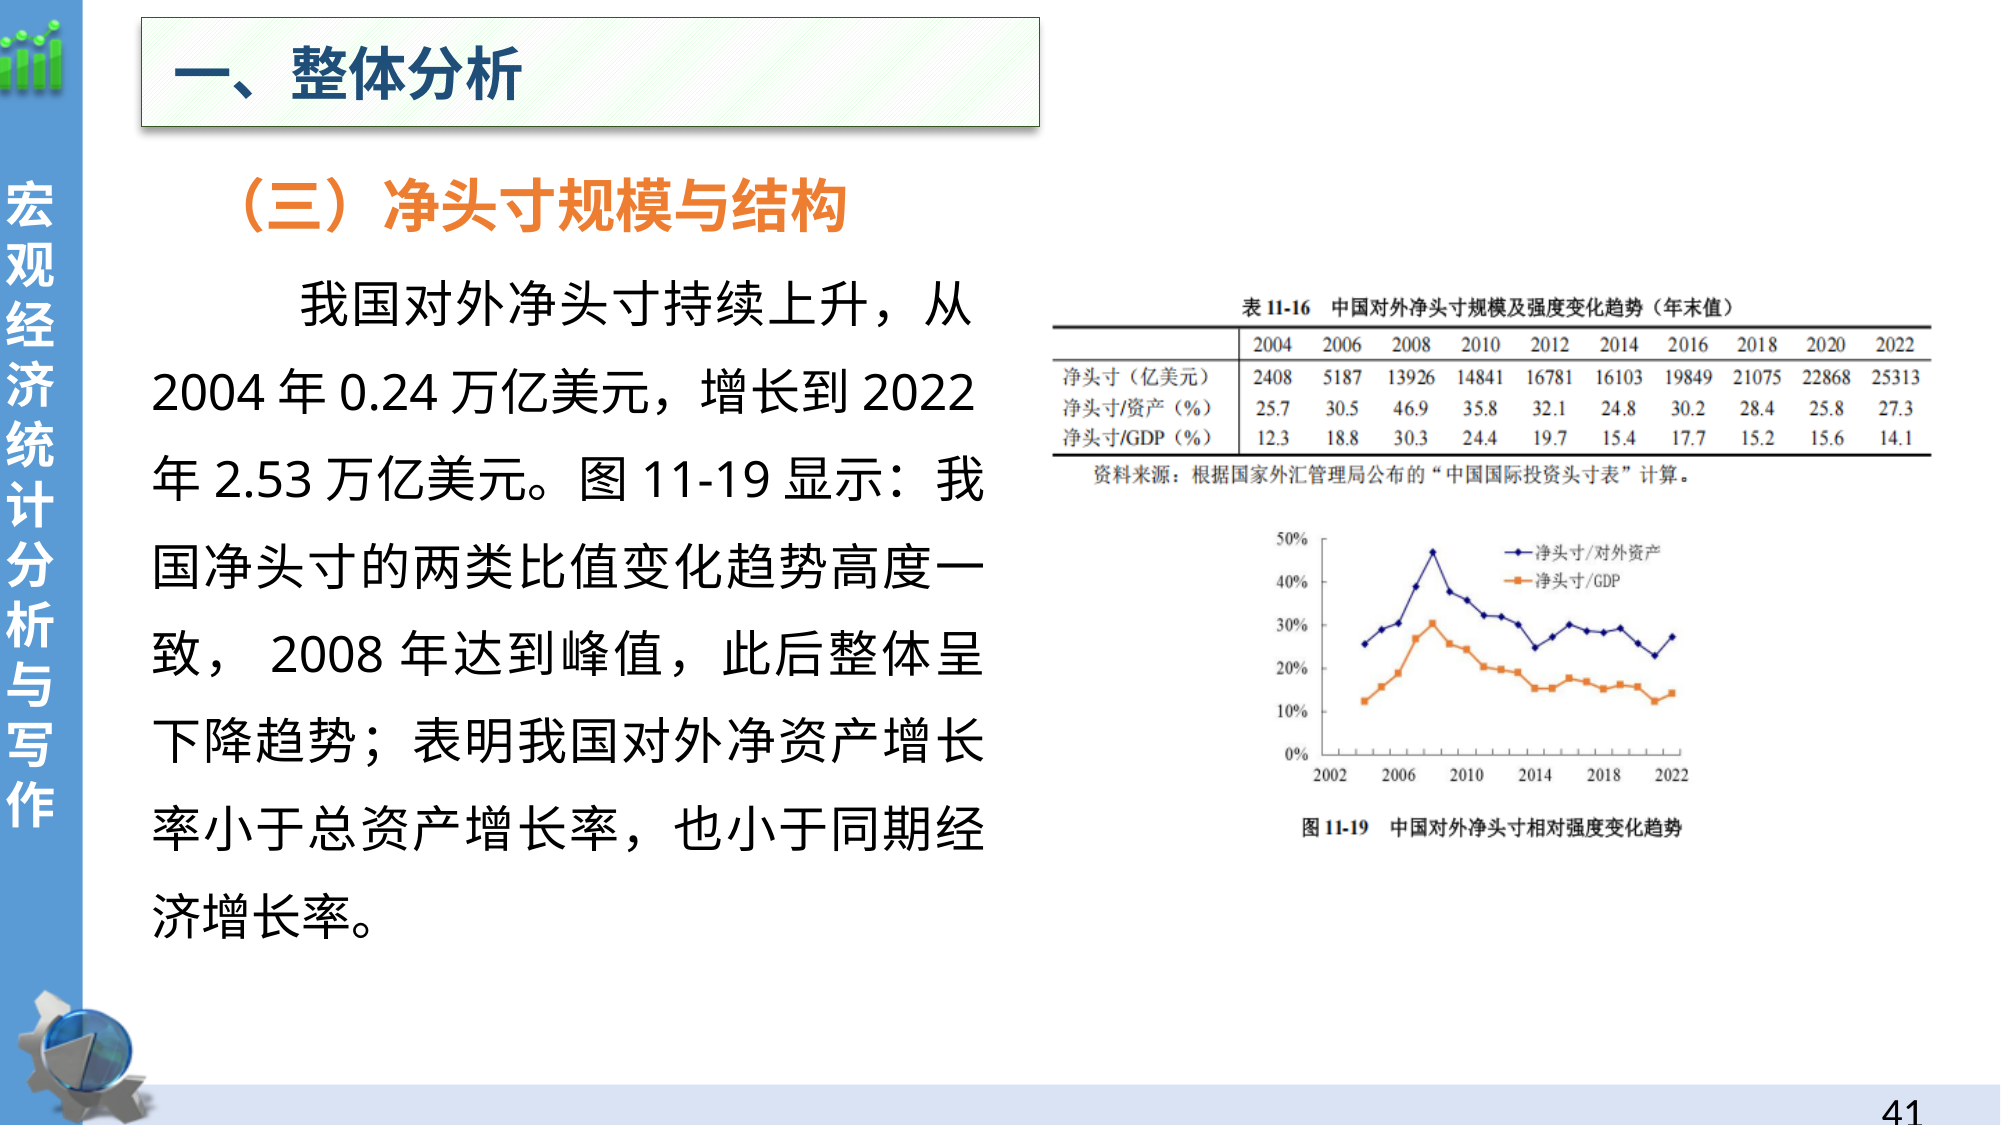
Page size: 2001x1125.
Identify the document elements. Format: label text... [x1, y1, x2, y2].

text_box 我国对外净头寸持续上升，从2004年0.24万亿美元，增长到2022年2.53万亿美元。图11-19显示：我国净头寸的两类比值变化趋势高度一致，2008年达到峰值，此后整体呈下降趋势；表明我国对外净资产增长率小于总资产增长率，也小于同期经济增长率。 [98, 237, 1000, 953]
picture [0, 0, 2001, 1125]
list [1000, 215, 1968, 393]
slide_number 40 [1786, 1085, 1940, 1125]
text_box 一、整体分析 [141, 17, 1040, 126]
text_box （三）净头寸规模与结构 [84, 126, 1432, 247]
